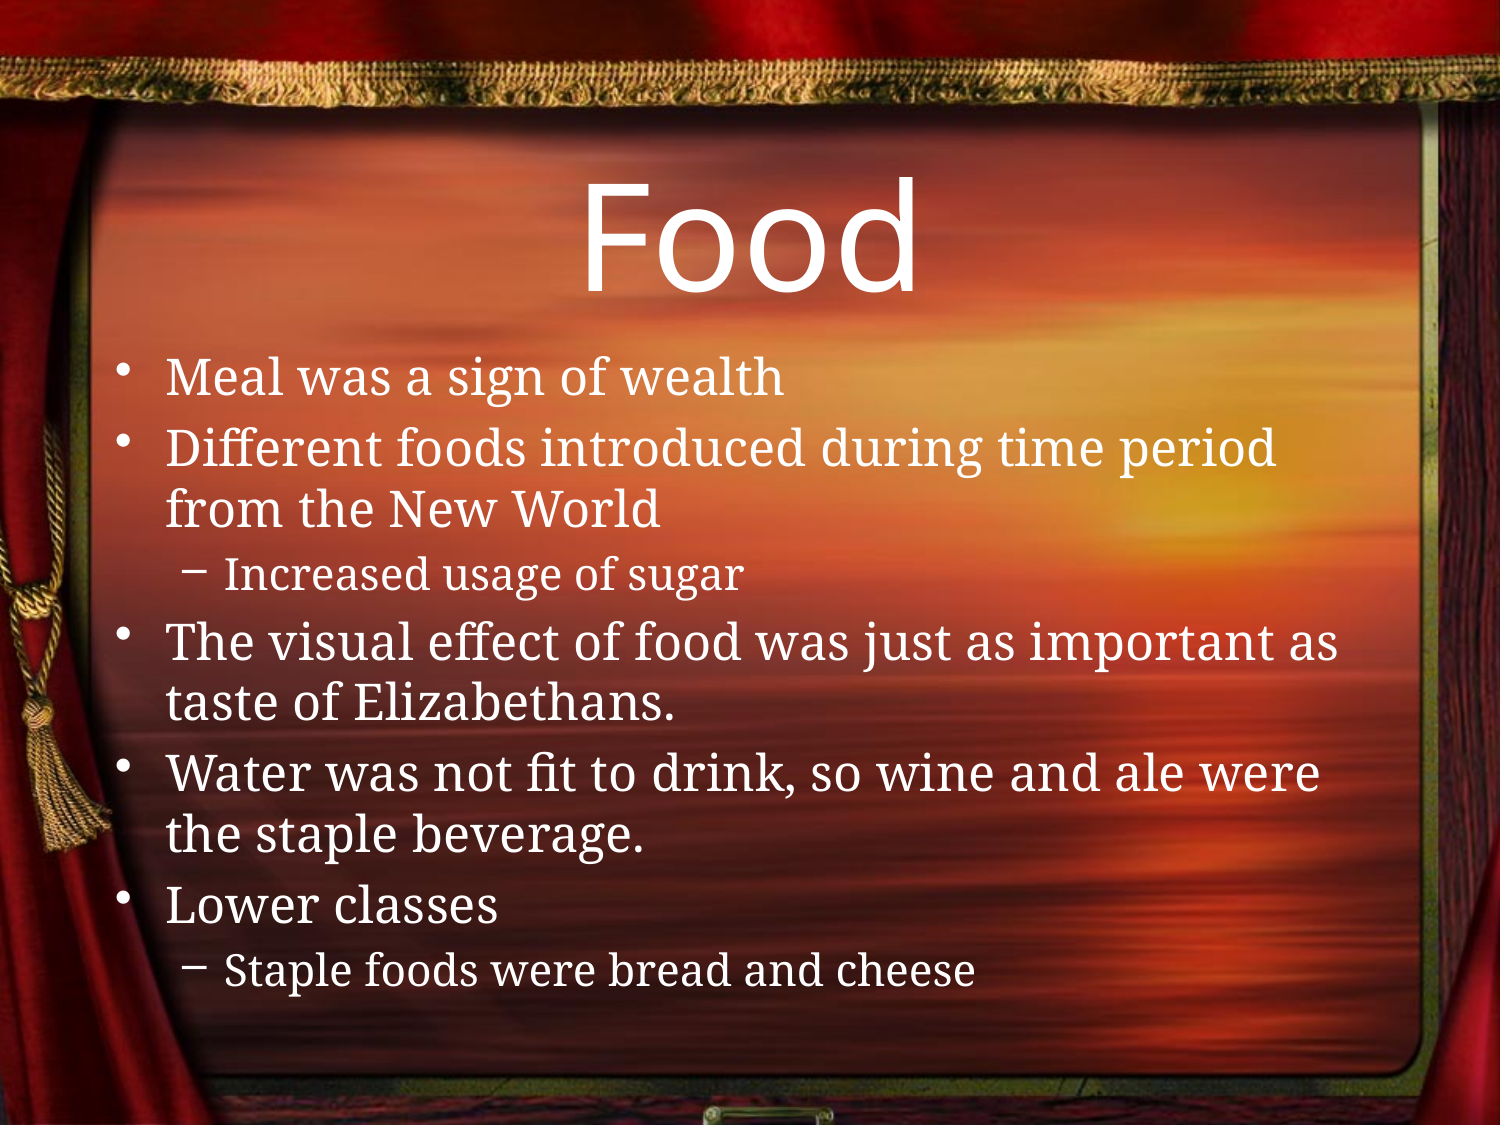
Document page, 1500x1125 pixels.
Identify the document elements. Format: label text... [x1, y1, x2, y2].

list Meal was a sign of wealth Different foods introduced during time period from the New World Increased usage of sugar The visual effect of food was just as important as taste of Elizabethans. Water was not fit to drink, so wine and ale were the staple beverage. Lower classes Staple foods were bread and cheese [99, 337, 1401, 1006]
title Food [74, 137, 1426, 326]
picture [0, 0, 1500, 1125]
